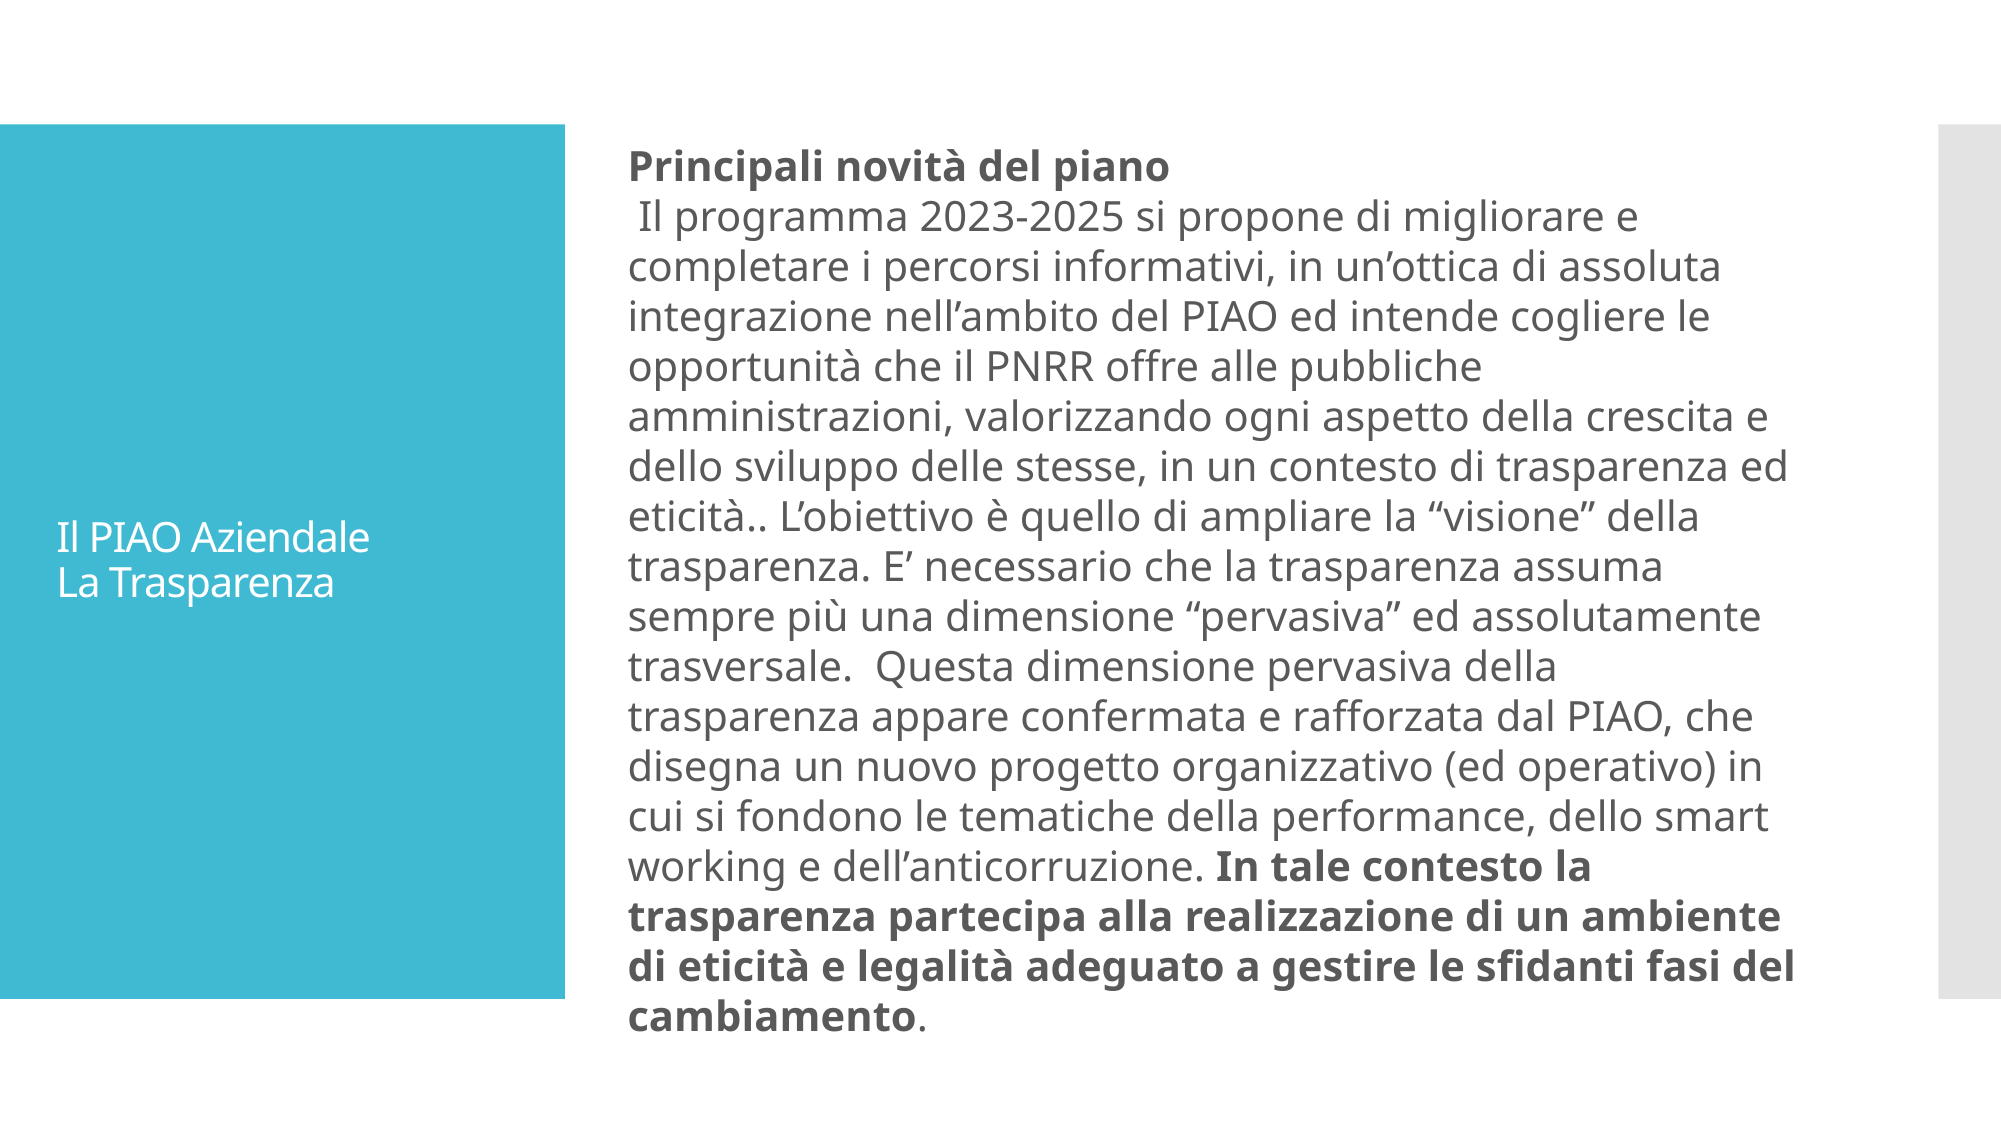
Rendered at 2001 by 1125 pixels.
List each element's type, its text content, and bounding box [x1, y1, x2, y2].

list Principali novità del piano Il programma 2023-2025 si propone di migliorare e completare i percorsi informativi, in un’ottica di assoluta integrazione nell’ambito del PIAO ed intende cogliere le opportunità che il PNRR offre alle pubbliche amministrazioni, valorizzando ogni aspetto della crescita e dello sviluppo delle stesse, in un contesto di trasparenza ed eticità.. L’obiettivo è quello di ampliare la “visione” della trasparenza. E’ necessario che la trasparenza assuma sempre più una dimensione “pervasiva” ed assolutamente trasversale. Questa dimensione pervasiva della trasparenza appare confermata e rafforzata dal PIAO, che disegna un nuovo progetto organizzativo (ed operativo) in cui si fondono le tematiche della performance, dello smart working e dell’anticorruzione. In tale contesto la trasparenza partecipa alla realizzazione di un ambiente di eticità e legalità adeguato a gestire le sfidanti fasi del cambiamento. [612, 169, 1813, 1010]
title Il PIAO Aziendale La Trasparenza [41, 184, 525, 939]
